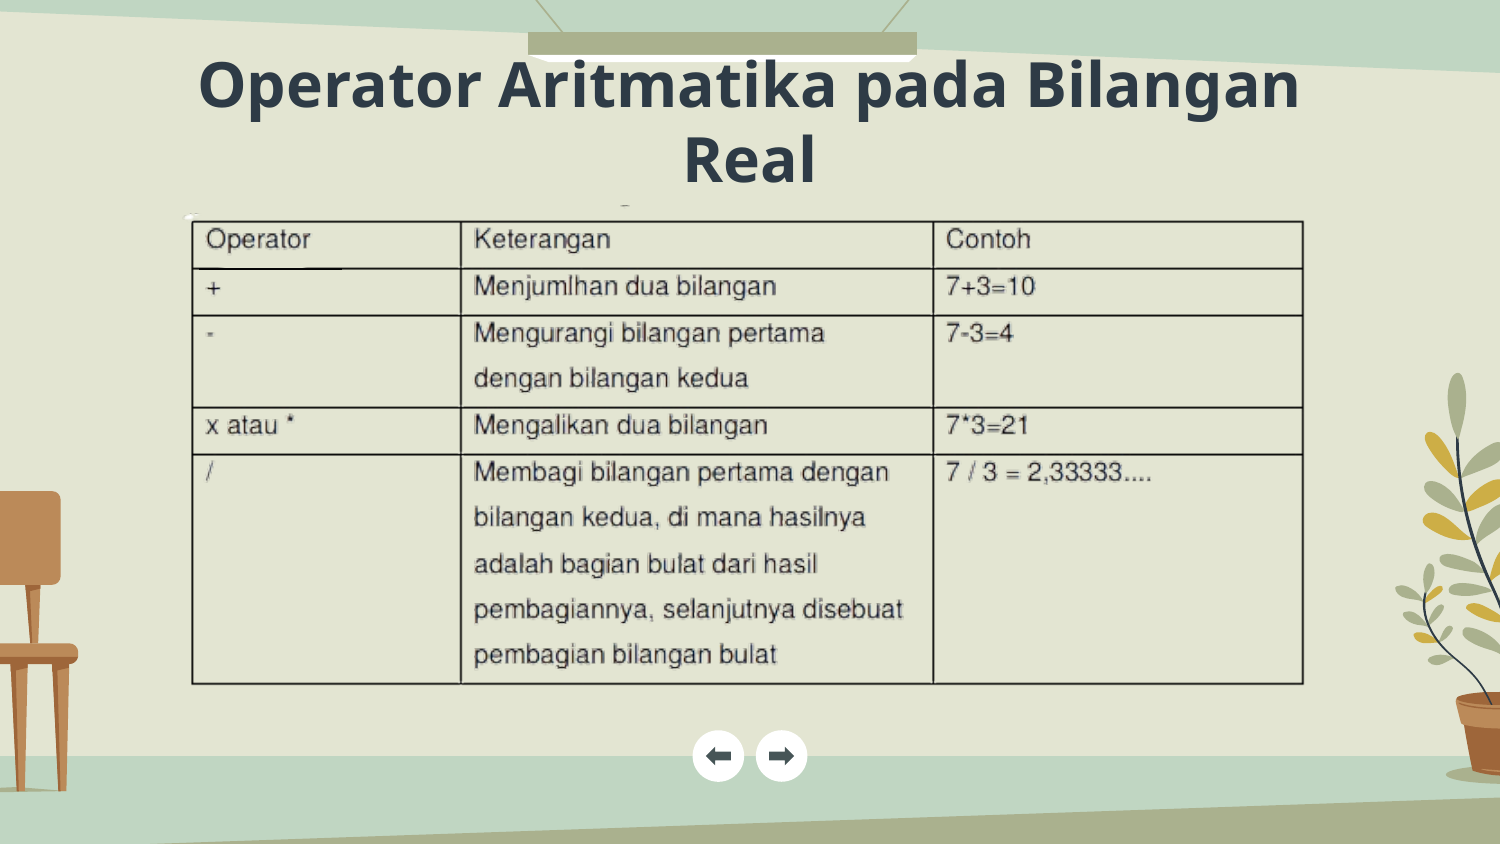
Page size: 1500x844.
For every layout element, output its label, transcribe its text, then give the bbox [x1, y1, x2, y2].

text_box [692, 730, 745, 782]
text_box [705, 746, 731, 766]
picture [181, 205, 1324, 705]
text_box [755, 730, 808, 782]
text_box [769, 746, 795, 766]
title Operator Aritmatika pada Bilangan Real [118, 86, 1382, 154]
